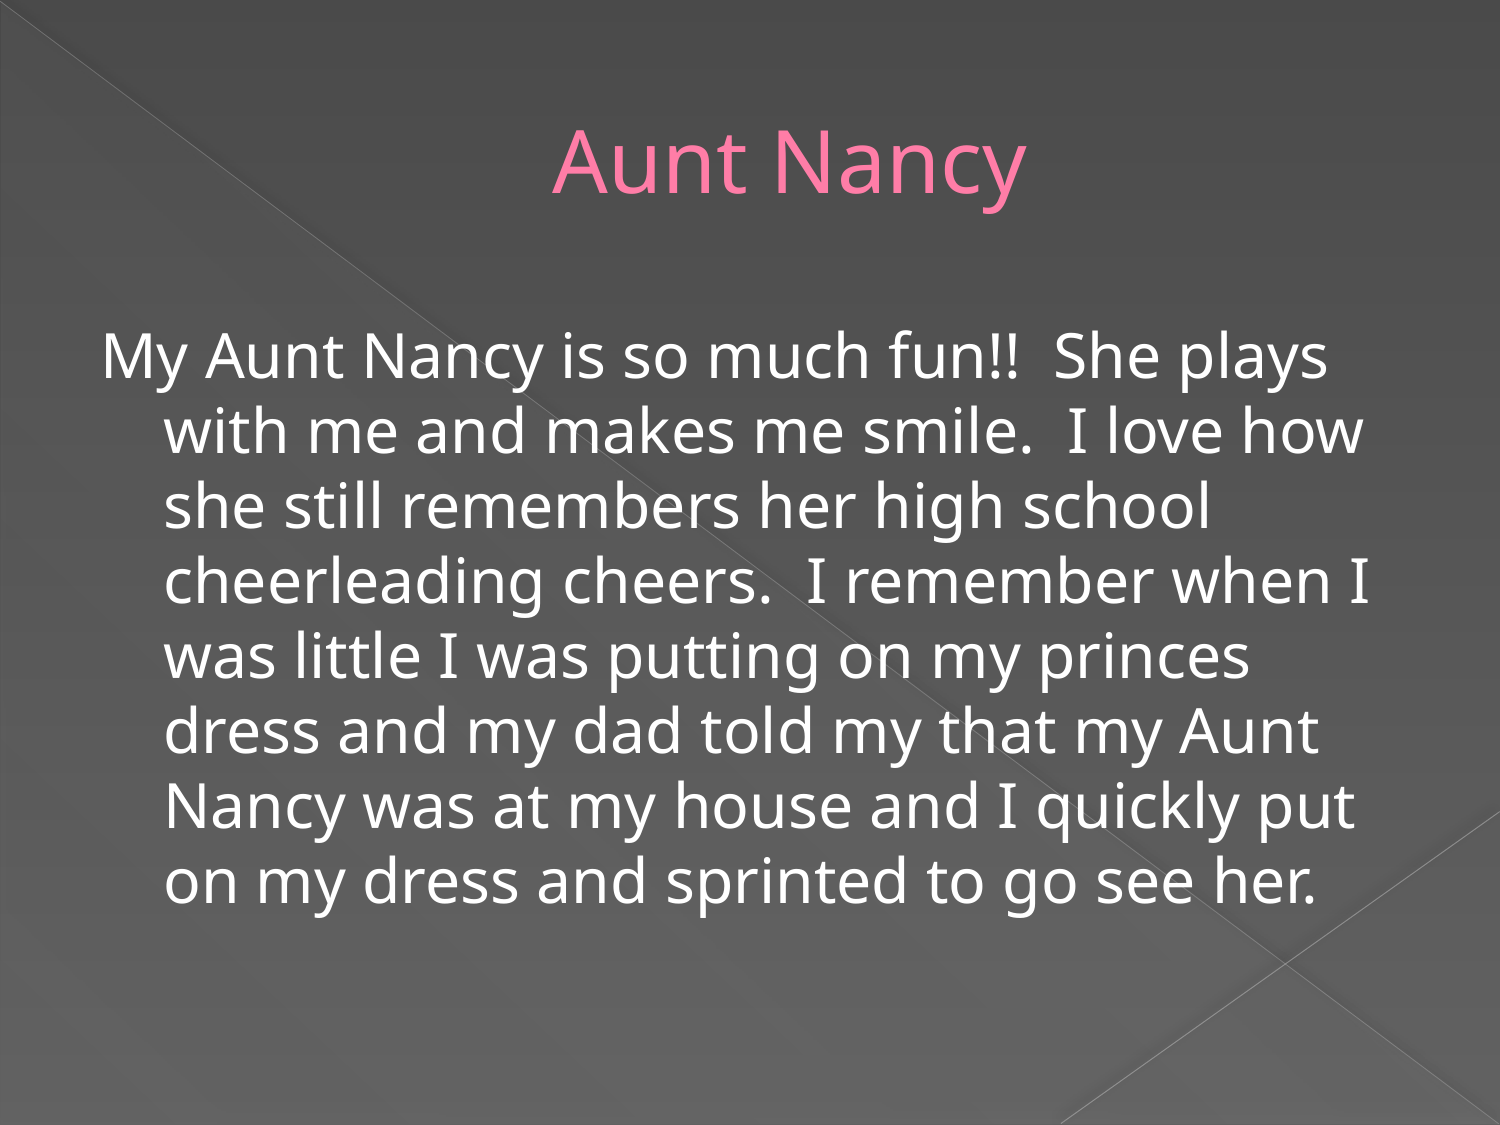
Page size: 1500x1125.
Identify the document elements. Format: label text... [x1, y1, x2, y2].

list My Aunt Nancy is so much fun!! She plays with me and makes me smile. I love how she still remembers her high school cheerleading cheers. I remember when I was little I was putting on my princes dress and my dad told my that my Aunt Nancy was at my house and I quickly put on my dress and sprinted to go see her. [75, 308, 1425, 1059]
title Aunt Nancy [75, 43, 1425, 274]
